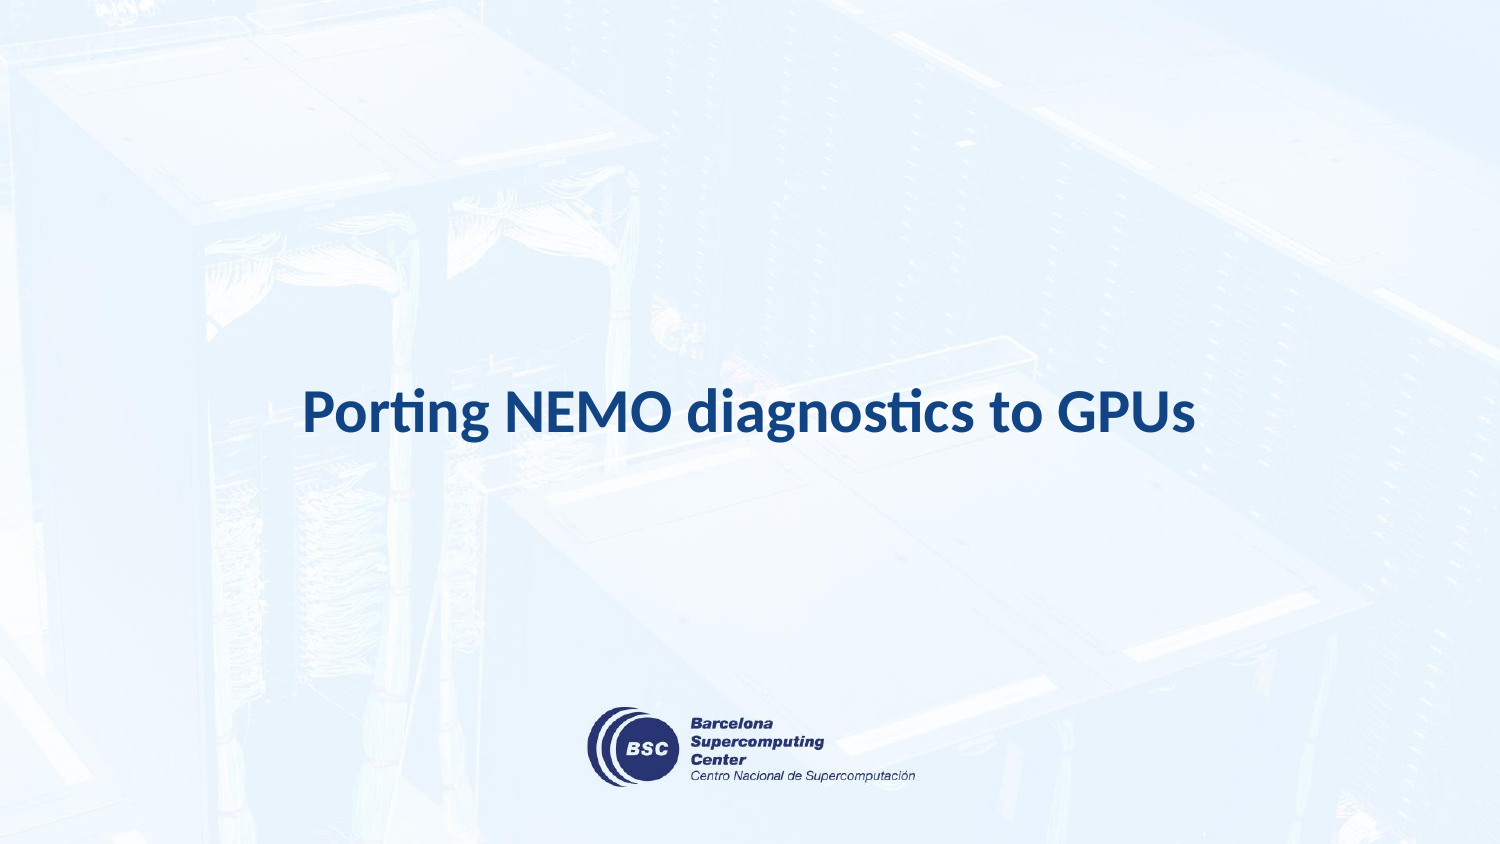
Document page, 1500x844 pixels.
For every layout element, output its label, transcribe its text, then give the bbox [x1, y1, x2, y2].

title Porting NEMO diagnostics to GPUs [74, 372, 1426, 472]
picture [0, 0, 1500, 844]
